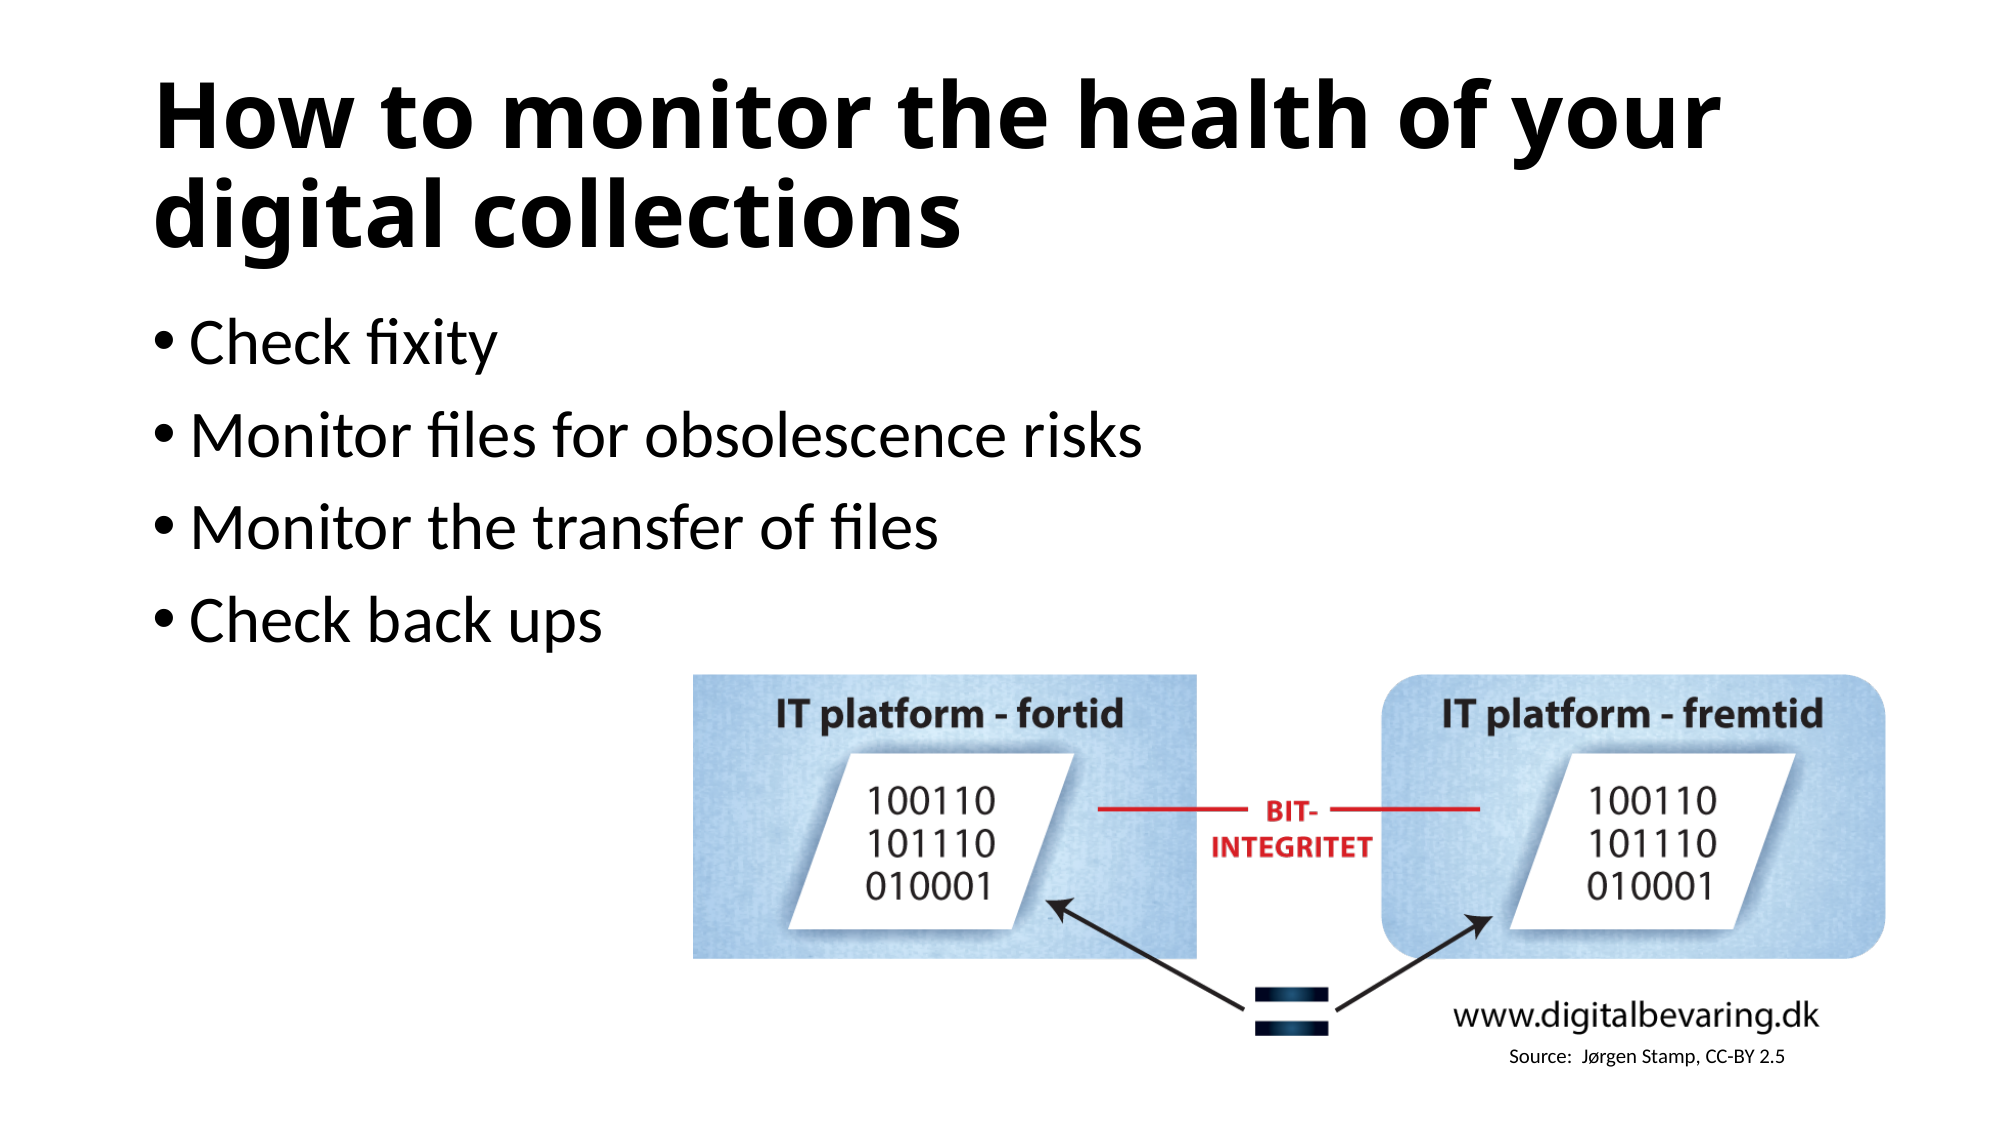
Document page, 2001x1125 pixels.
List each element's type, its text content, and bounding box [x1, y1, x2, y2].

list Check fixity Monitor files for obsolescence risks Monitor the transfer of files Check back ups [137, 299, 1863, 1014]
picture [693, 674, 1887, 1036]
title How to monitor the health of your digital collections [137, 59, 1863, 278]
text_box Source: Jørgen Stamp, CC-BY 2.5 [1494, 1036, 1801, 1076]
